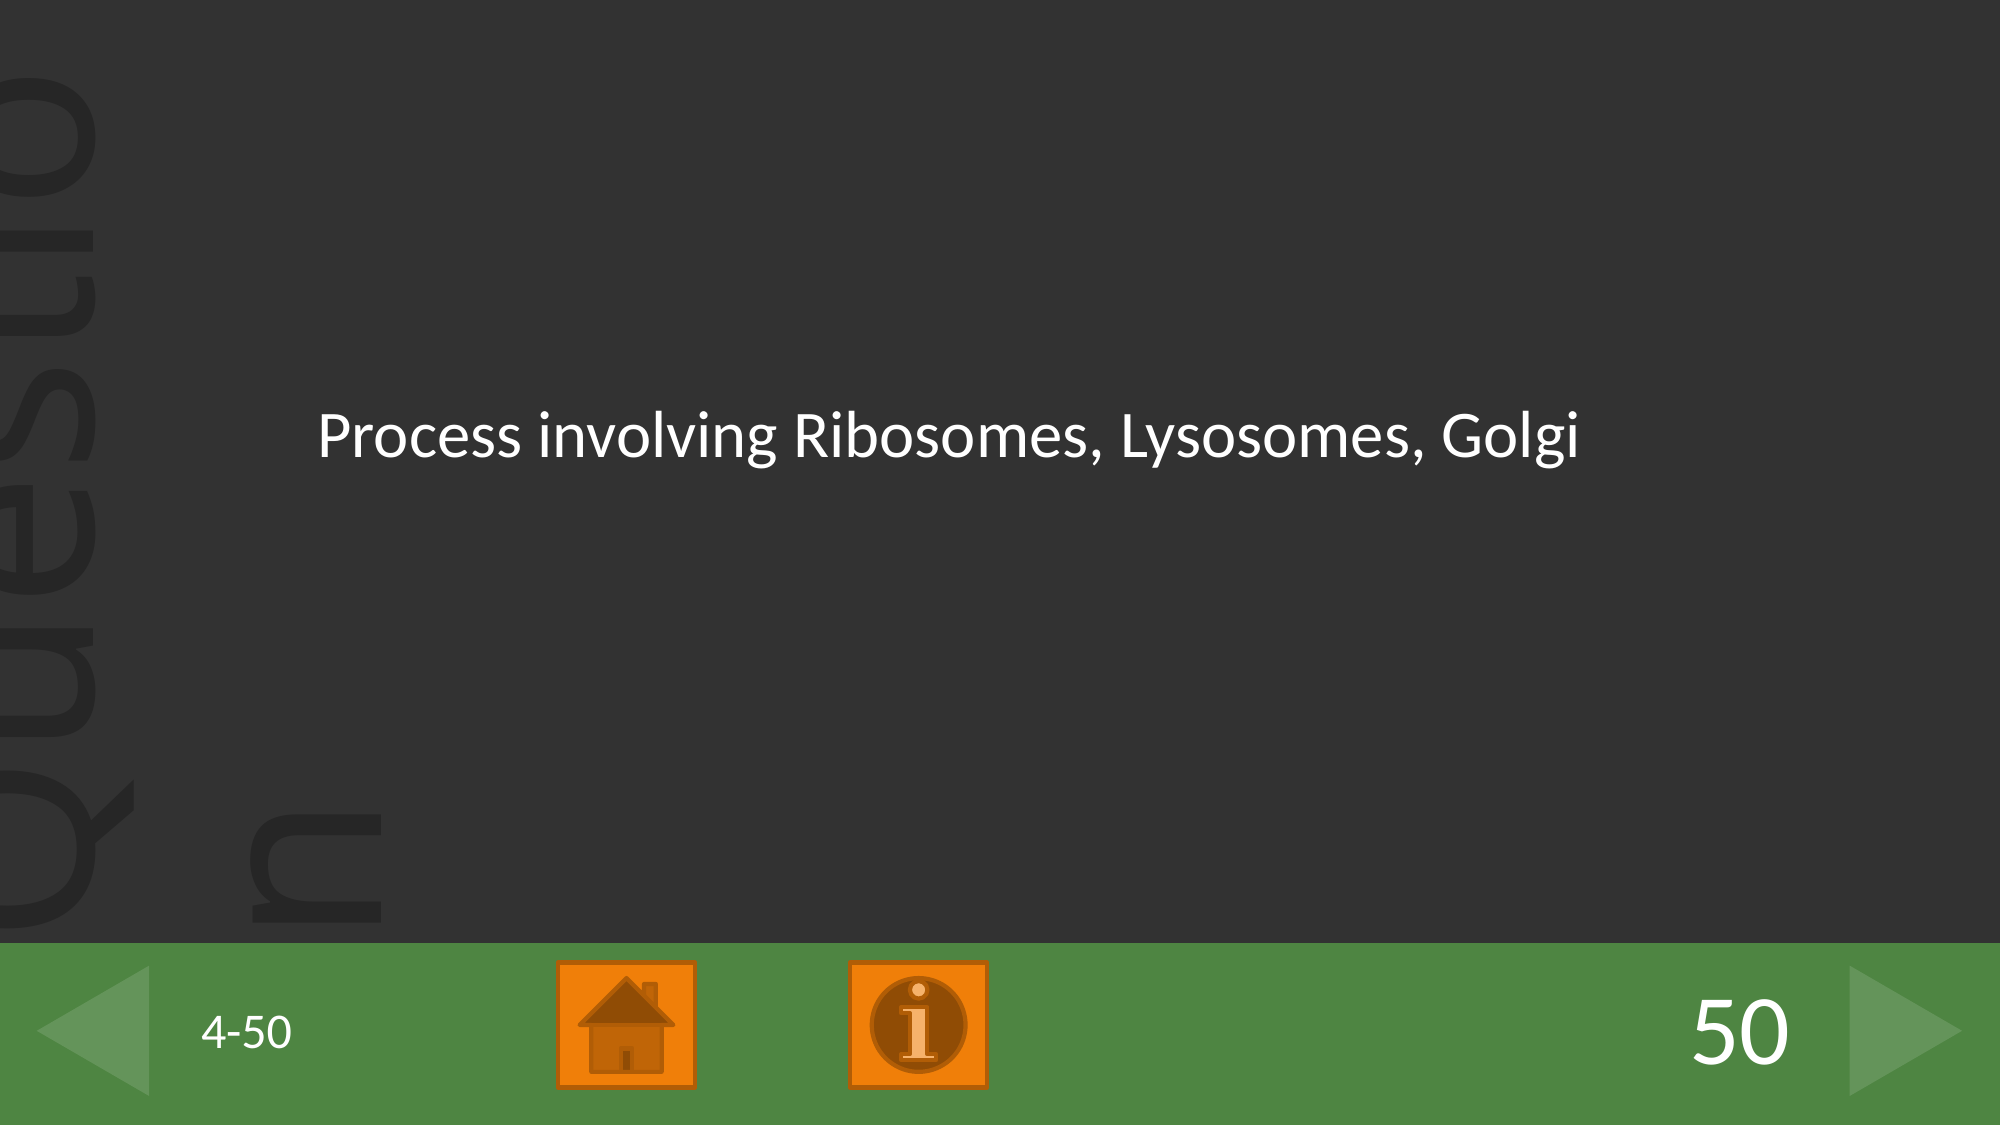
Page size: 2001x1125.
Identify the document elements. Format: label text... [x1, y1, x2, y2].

list Process involving Ribosomes, Lysosomes, Golgi [302, 307, 1760, 636]
text_box [556, 960, 697, 1090]
list 50 [1494, 967, 1806, 1097]
title 4-50 [185, 967, 1494, 1097]
text_box [848, 960, 989, 1090]
